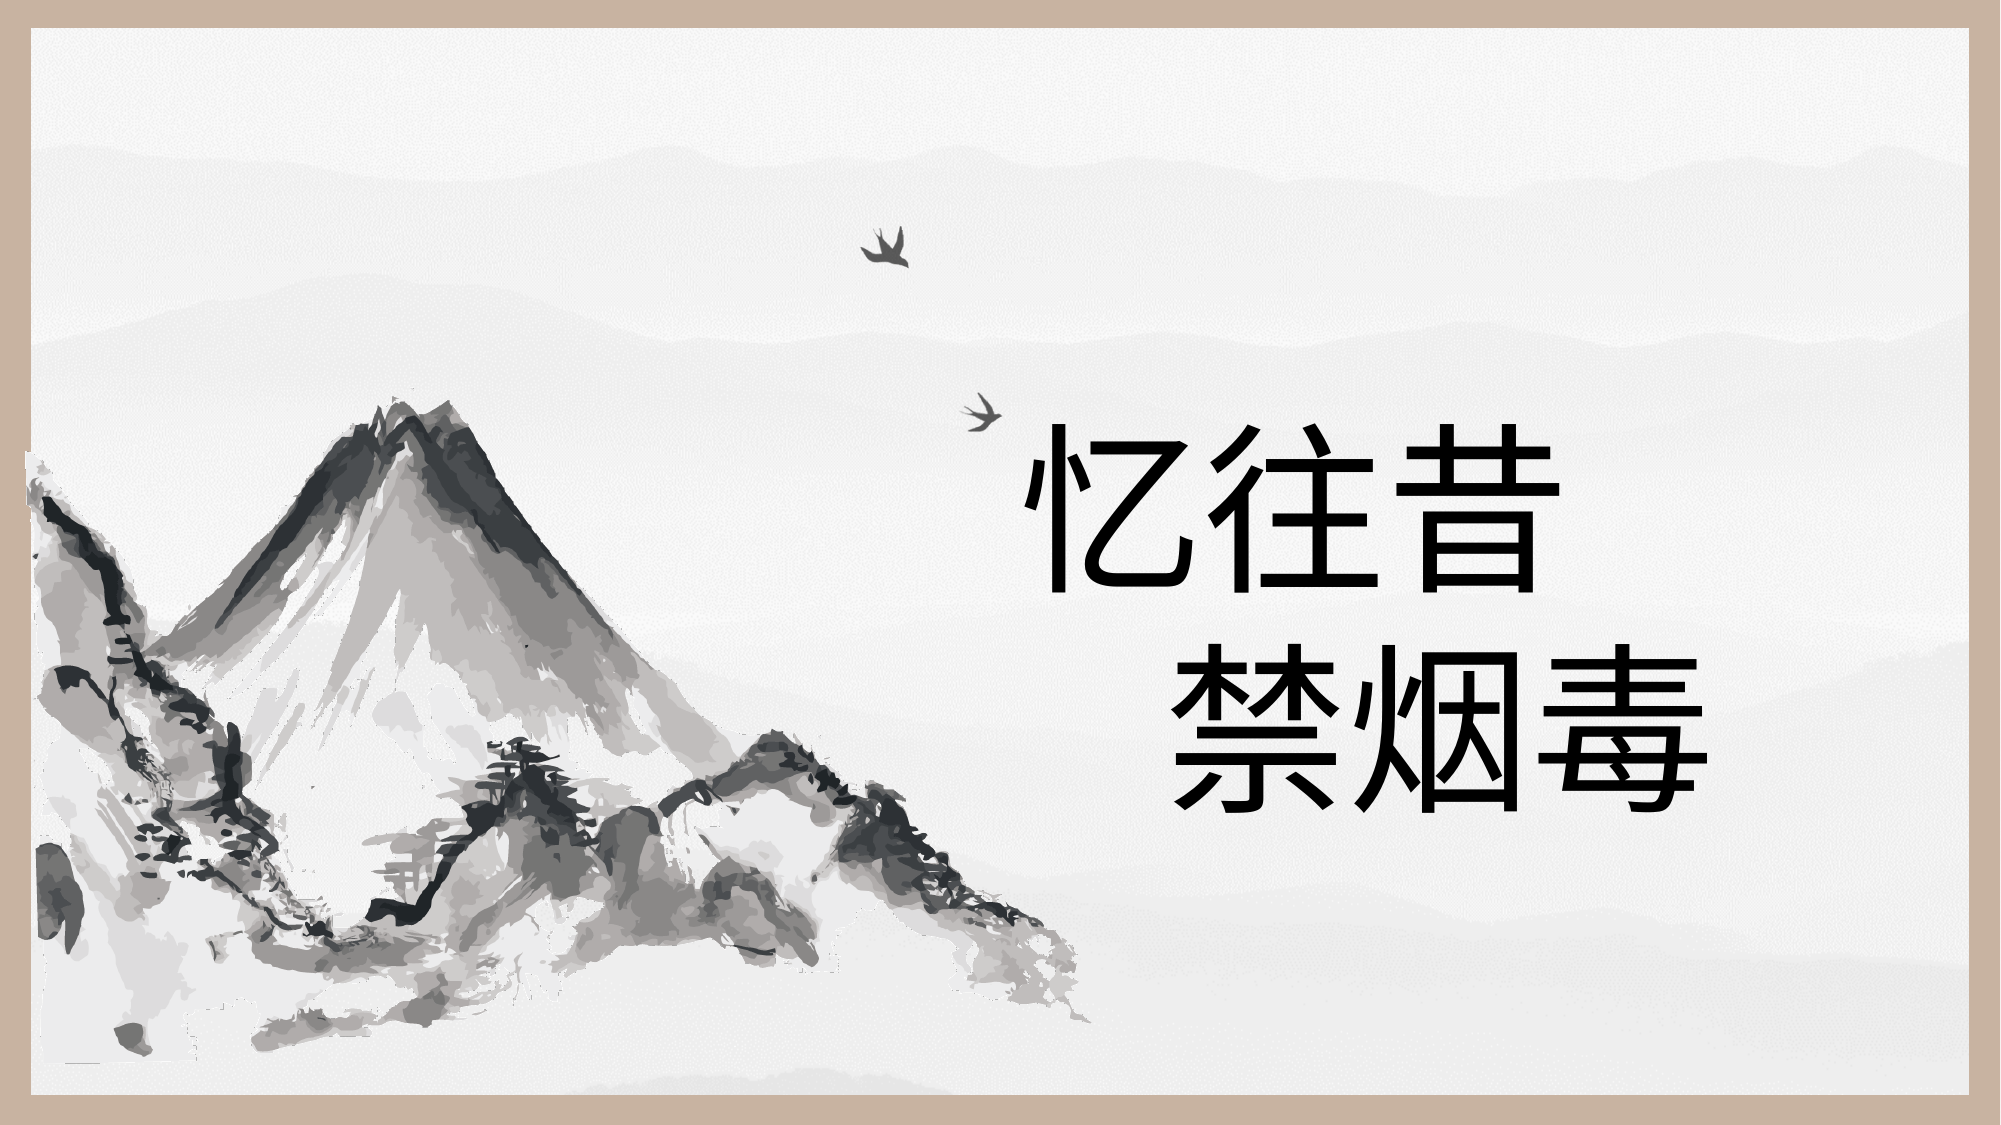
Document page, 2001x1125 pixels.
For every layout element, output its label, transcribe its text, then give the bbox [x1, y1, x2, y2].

picture [25, 28, 1969, 1095]
text_box 忆往昔 禁烟毒 [1092, 387, 1824, 843]
